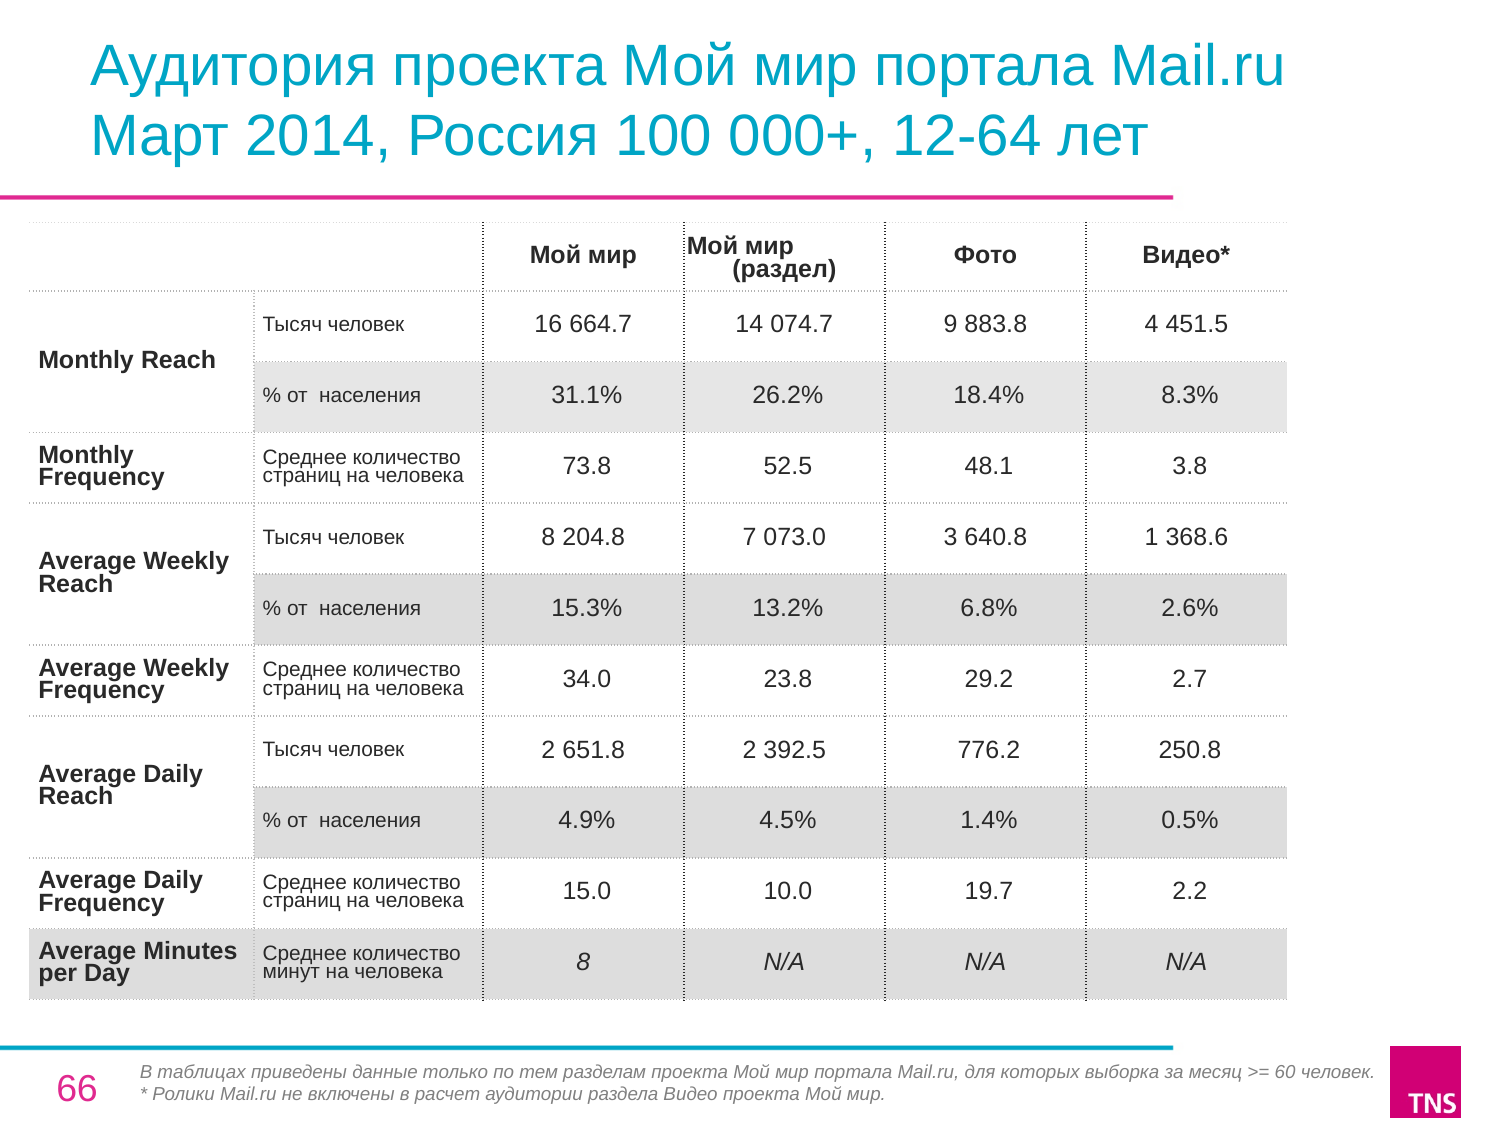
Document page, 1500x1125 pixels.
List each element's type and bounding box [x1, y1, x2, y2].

text_box [124, 1052, 1463, 1112]
slide_number [40, 1055, 392, 1125]
table_header [29, 223, 1287, 291]
picture [0, 0, 1500, 1125]
title [74, 8, 1476, 187]
table_cell [29, 291, 1287, 999]
